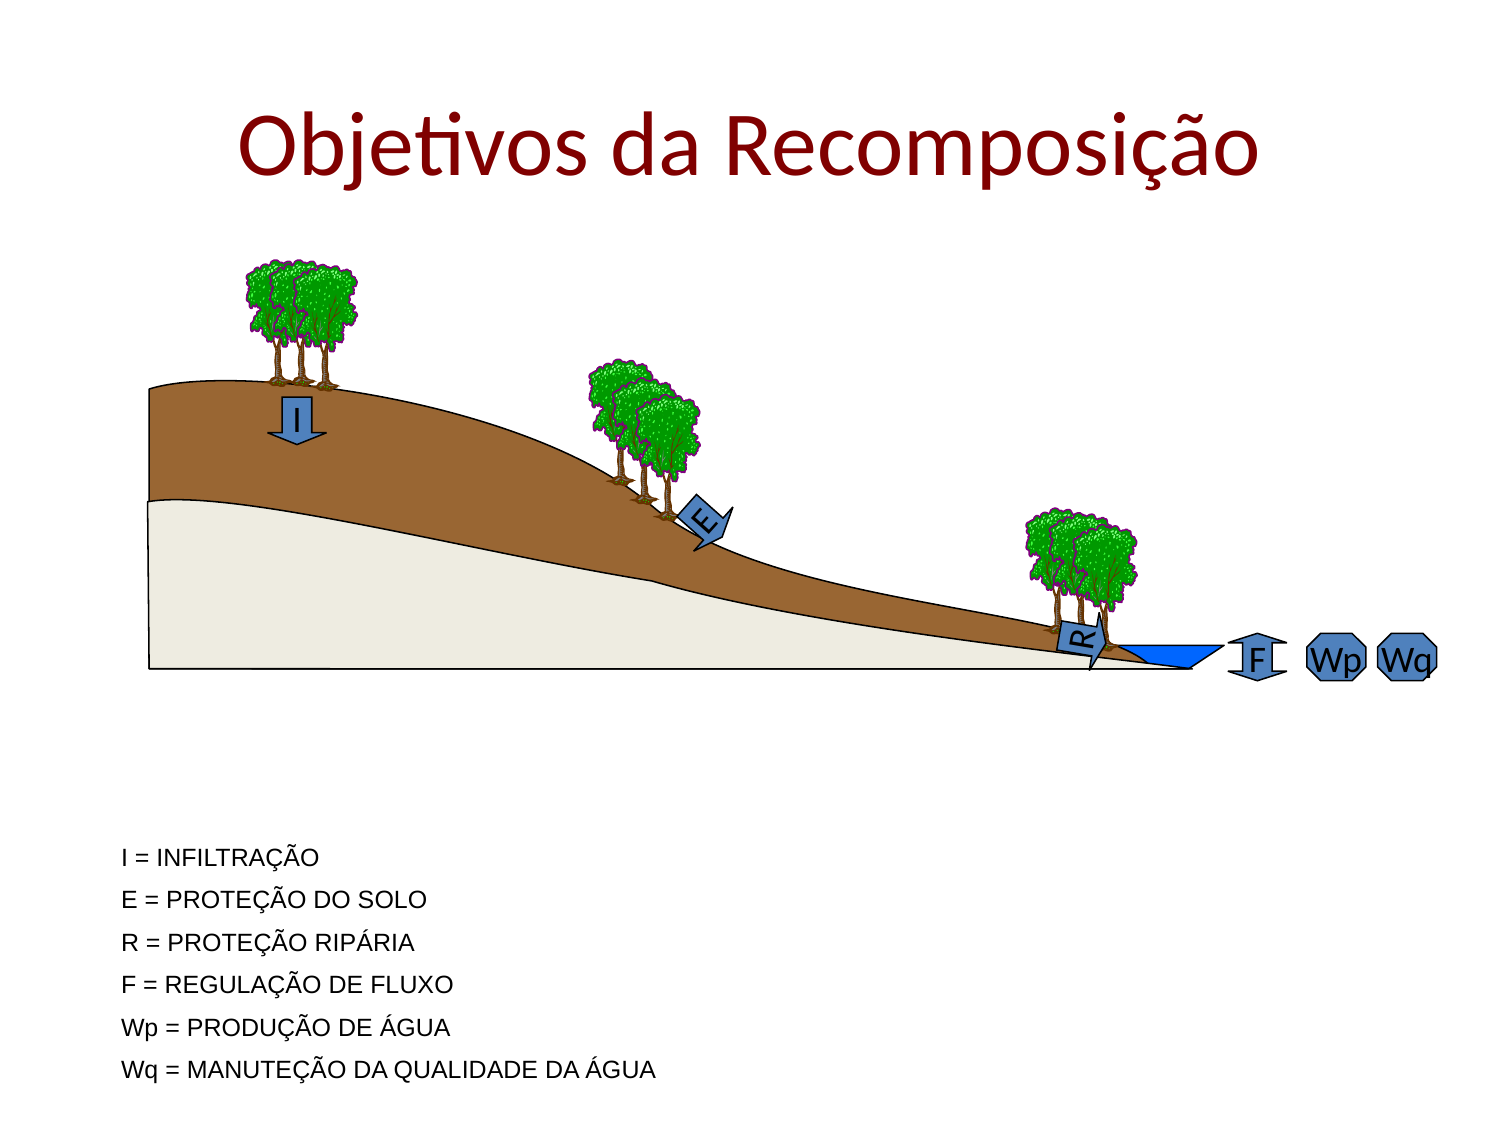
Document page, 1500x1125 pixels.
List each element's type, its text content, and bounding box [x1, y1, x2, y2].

text_box [147, 499, 1089, 669]
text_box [1070, 519, 1142, 658]
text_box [1023, 503, 1095, 641]
text_box Wp [1306, 633, 1366, 681]
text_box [609, 373, 681, 511]
text_box I = INFILTRAÇÃO E = PROTEÇÃO DO SOLO R = PROTEÇÃO RIPÁRIA F = REGULAÇÃO DE FLUXO Wp = PRODUÇÃO DE ÁGUA Wq = MANUTEÇÃO DA QUALIDADE DA ÁGUA [106, 834, 1500, 1091]
text_box E [693, 506, 733, 552]
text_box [1046, 508, 1118, 646]
title Objetivos da Recomposição [75, 45, 1425, 233]
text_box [290, 259, 362, 398]
text_box [1145, 645, 1225, 668]
text_box [1091, 662, 1193, 669]
text_box [149, 380, 1021, 647]
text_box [266, 255, 339, 393]
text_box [243, 255, 264, 393]
text_box I [267, 402, 327, 445]
text_box Wq [1377, 633, 1437, 681]
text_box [633, 389, 705, 528]
text_box F [1227, 633, 1287, 681]
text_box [586, 354, 658, 492]
